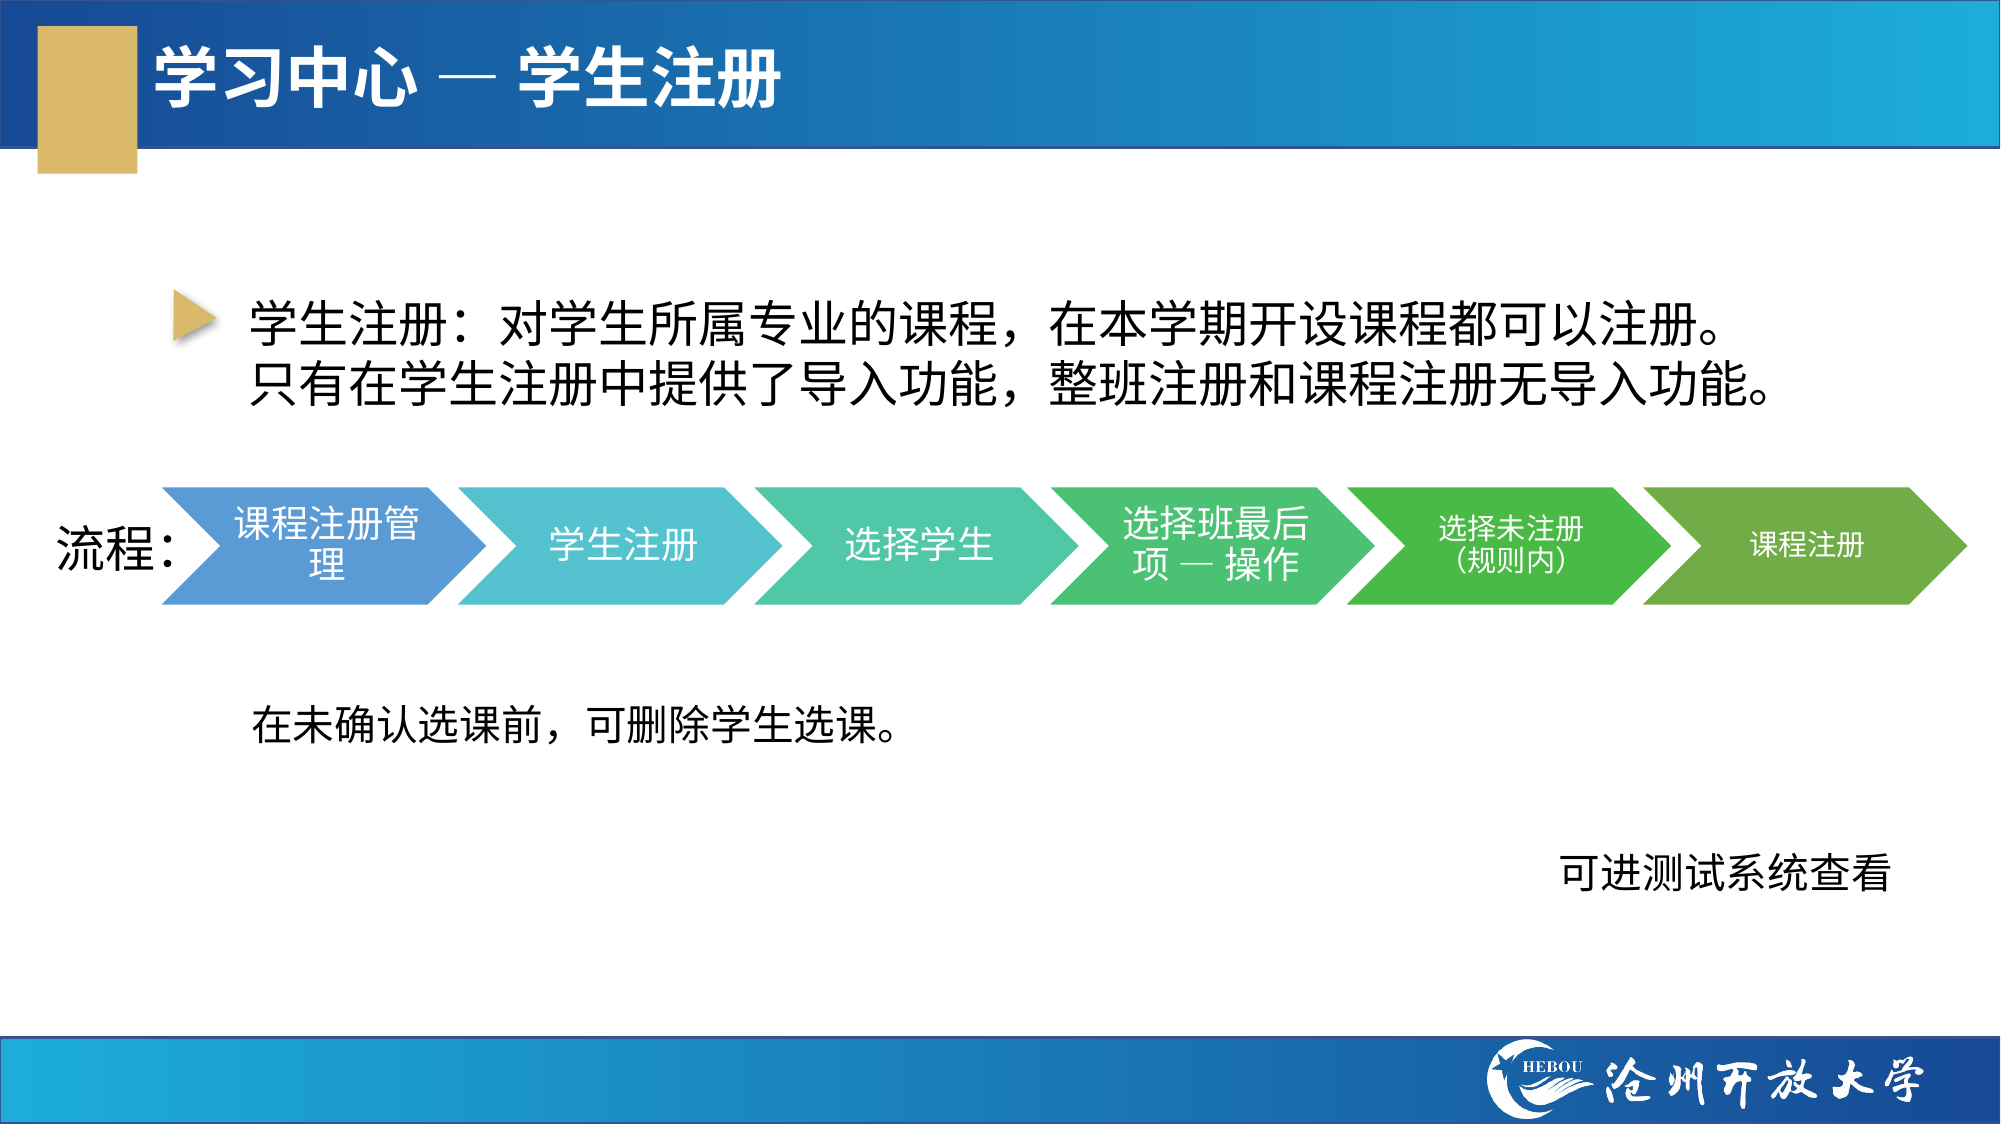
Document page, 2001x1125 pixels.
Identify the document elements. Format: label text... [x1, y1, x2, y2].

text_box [157, 486, 1971, 606]
picture [1487, 1039, 1924, 1119]
text_box 流程： [40, 509, 157, 585]
text_box 学生注册：对学生所属专业的课程，在本学期开设课程都可以注册。 只有在学生注册中提供了导入功能，整班注册和课程注册无导入功能。 [233, 285, 1893, 421]
text_box [172, 287, 219, 343]
text_box 可进测试系统查看 [1543, 839, 1908, 904]
title 学习中心 — 学生注册 [137, 23, 1863, 139]
text_box 在未确认选课前，可删除学生选课。 [236, 691, 934, 757]
